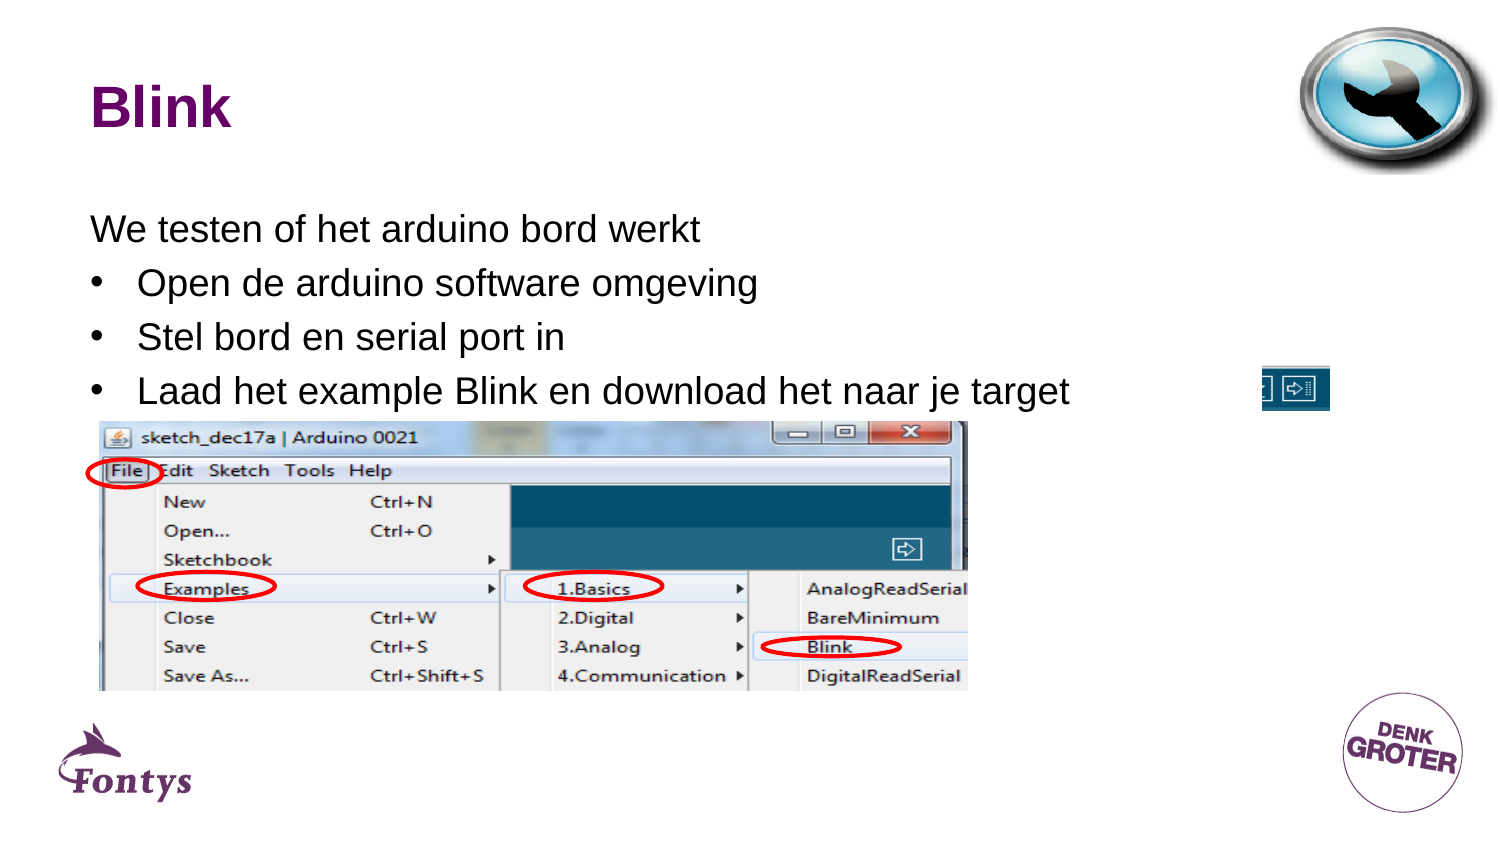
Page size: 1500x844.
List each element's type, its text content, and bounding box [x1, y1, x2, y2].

picture [0, 0, 1500, 844]
list We testen of het arduino bord werkt Open de arduino software omgeving Stel bord en serial port in Laad het example Blink en download het naar je target [75, 196, 1425, 422]
title Blink [75, 33, 1284, 175]
text_box [85, 463, 94, 484]
